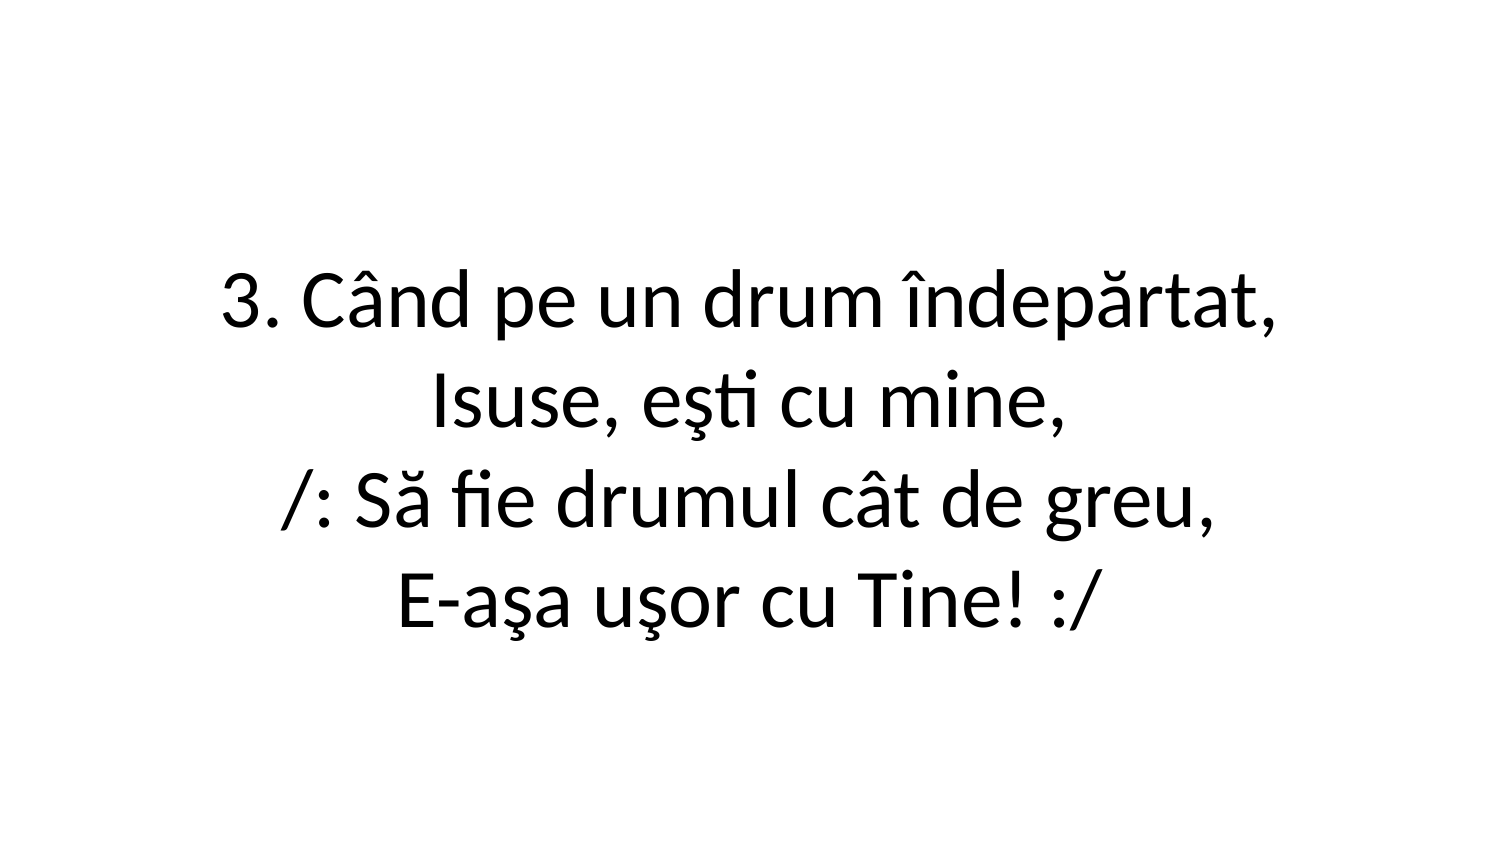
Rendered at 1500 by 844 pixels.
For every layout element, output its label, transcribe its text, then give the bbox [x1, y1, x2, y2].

text_box 3. Când pe un drum îndepărtat, Isuse, eşti cu mine, /: Să fie drumul cât de greu, E-aşa uşor cu Tine! :/ [205, 192, 1295, 652]
